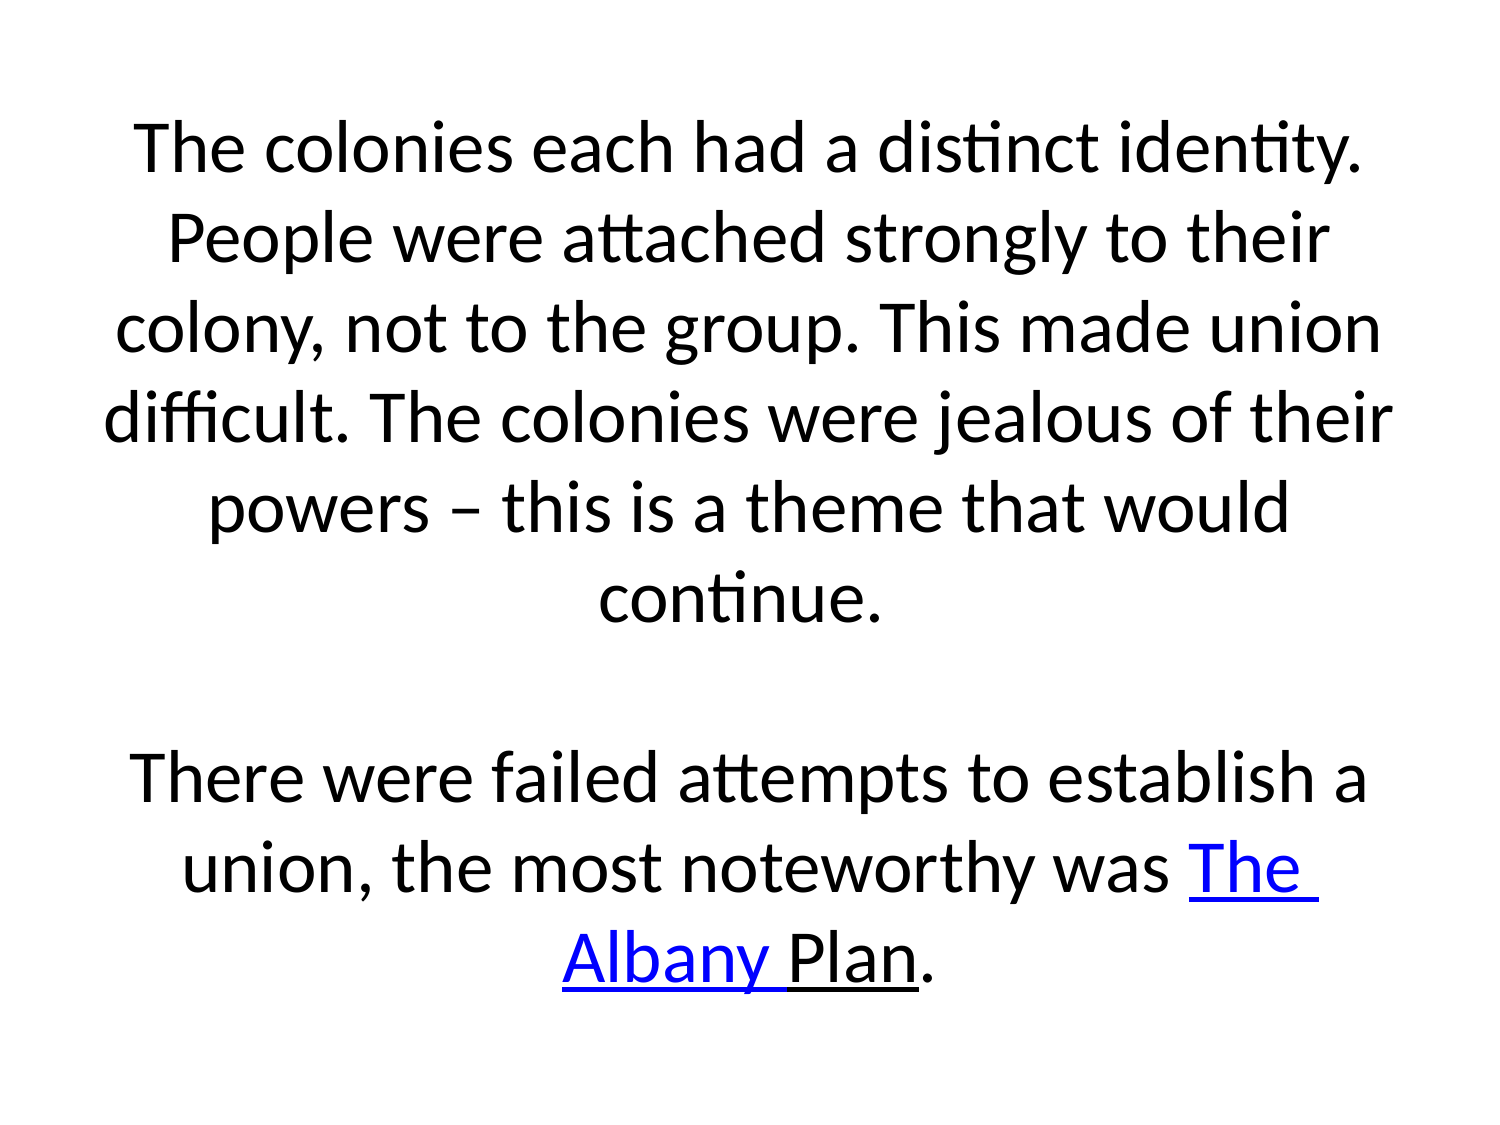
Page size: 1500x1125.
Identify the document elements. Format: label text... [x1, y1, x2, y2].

title The colonies each had a distinct identity. People were attached strongly to their colony, not to the group. This made union difficult. The colonies were jealous of their powers – this is a theme that would continue. There were failed attempts to establish a union, the most noteworthy was The Albany Plan. [75, 45, 1425, 1050]
